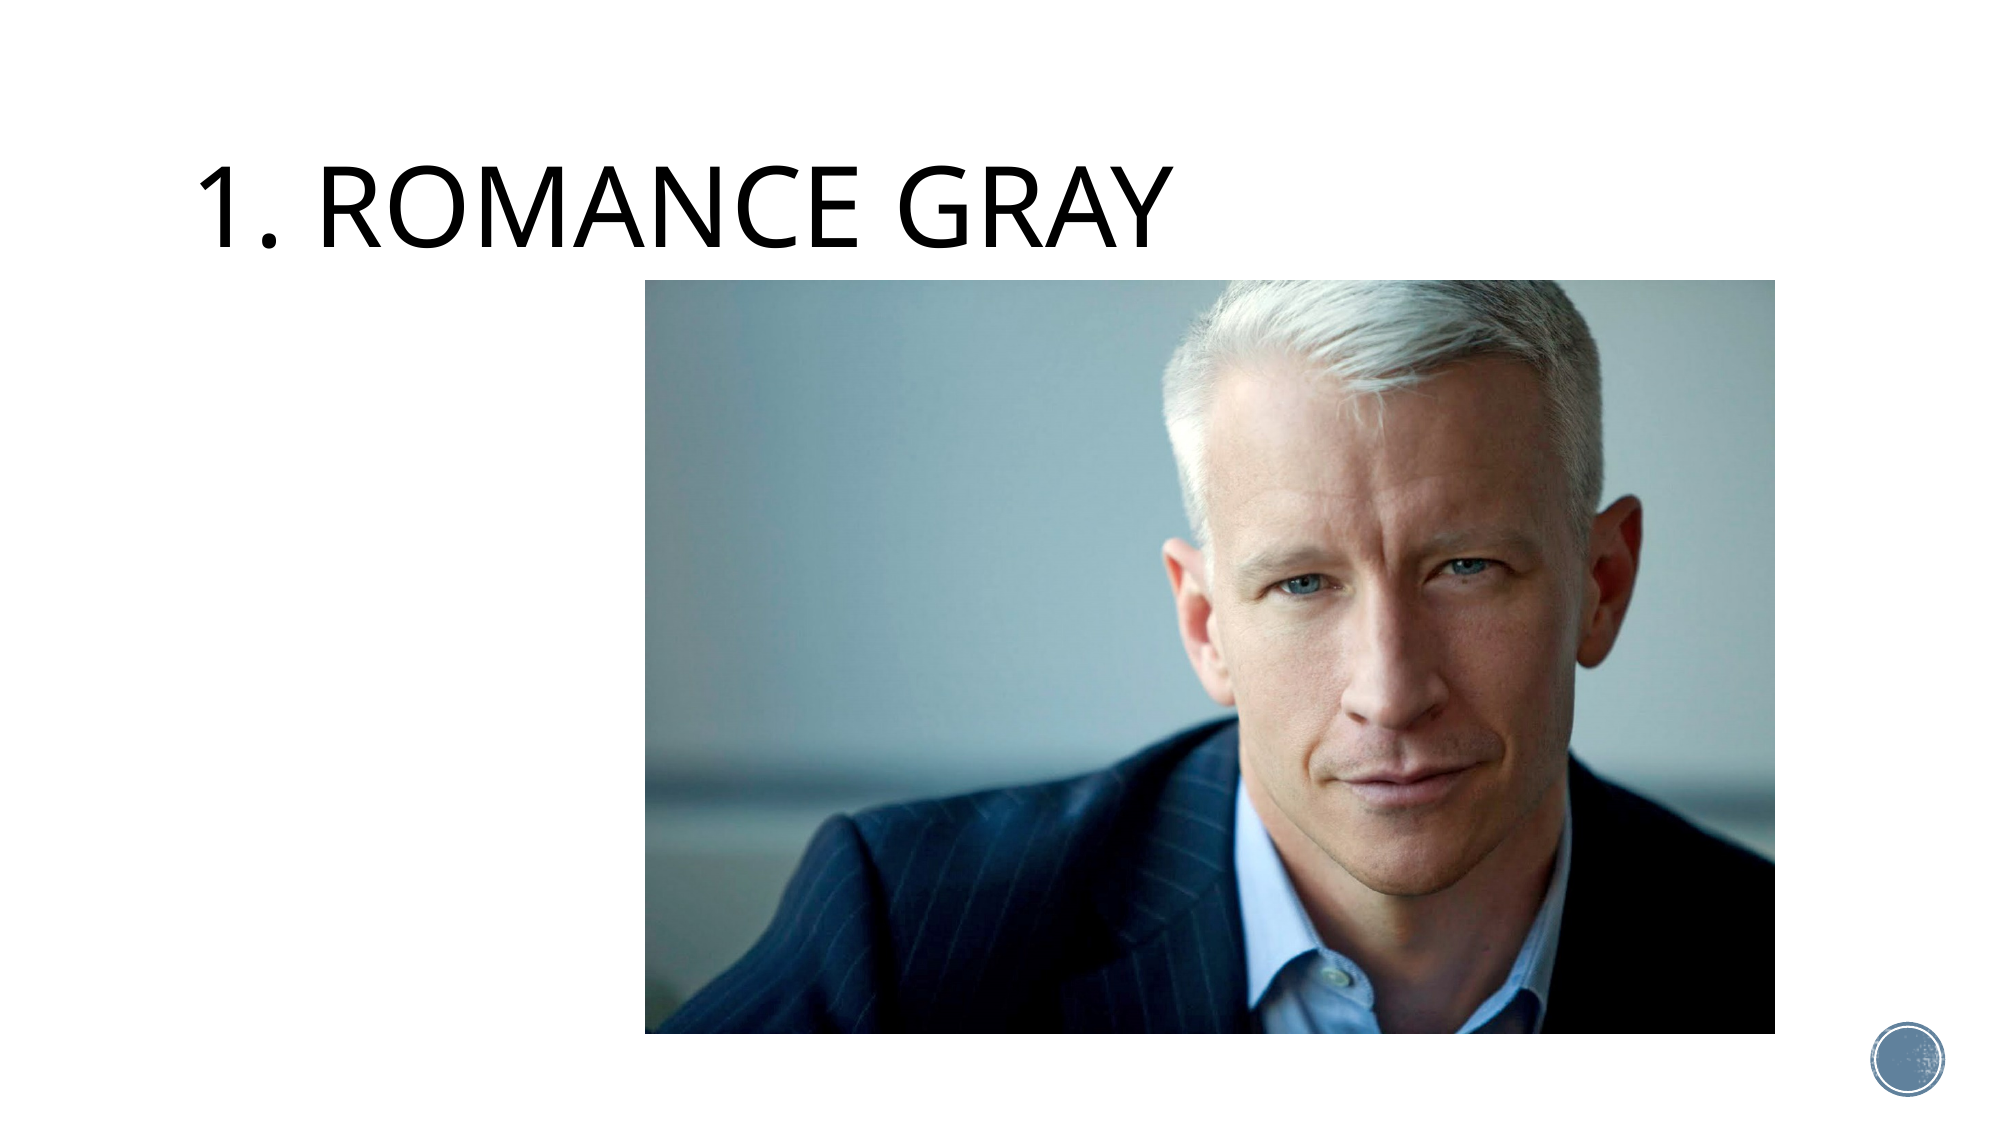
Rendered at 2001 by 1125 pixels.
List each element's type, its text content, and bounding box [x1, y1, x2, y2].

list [649, 284, 1772, 1031]
title 1. Romance Gray [175, 79, 1826, 344]
